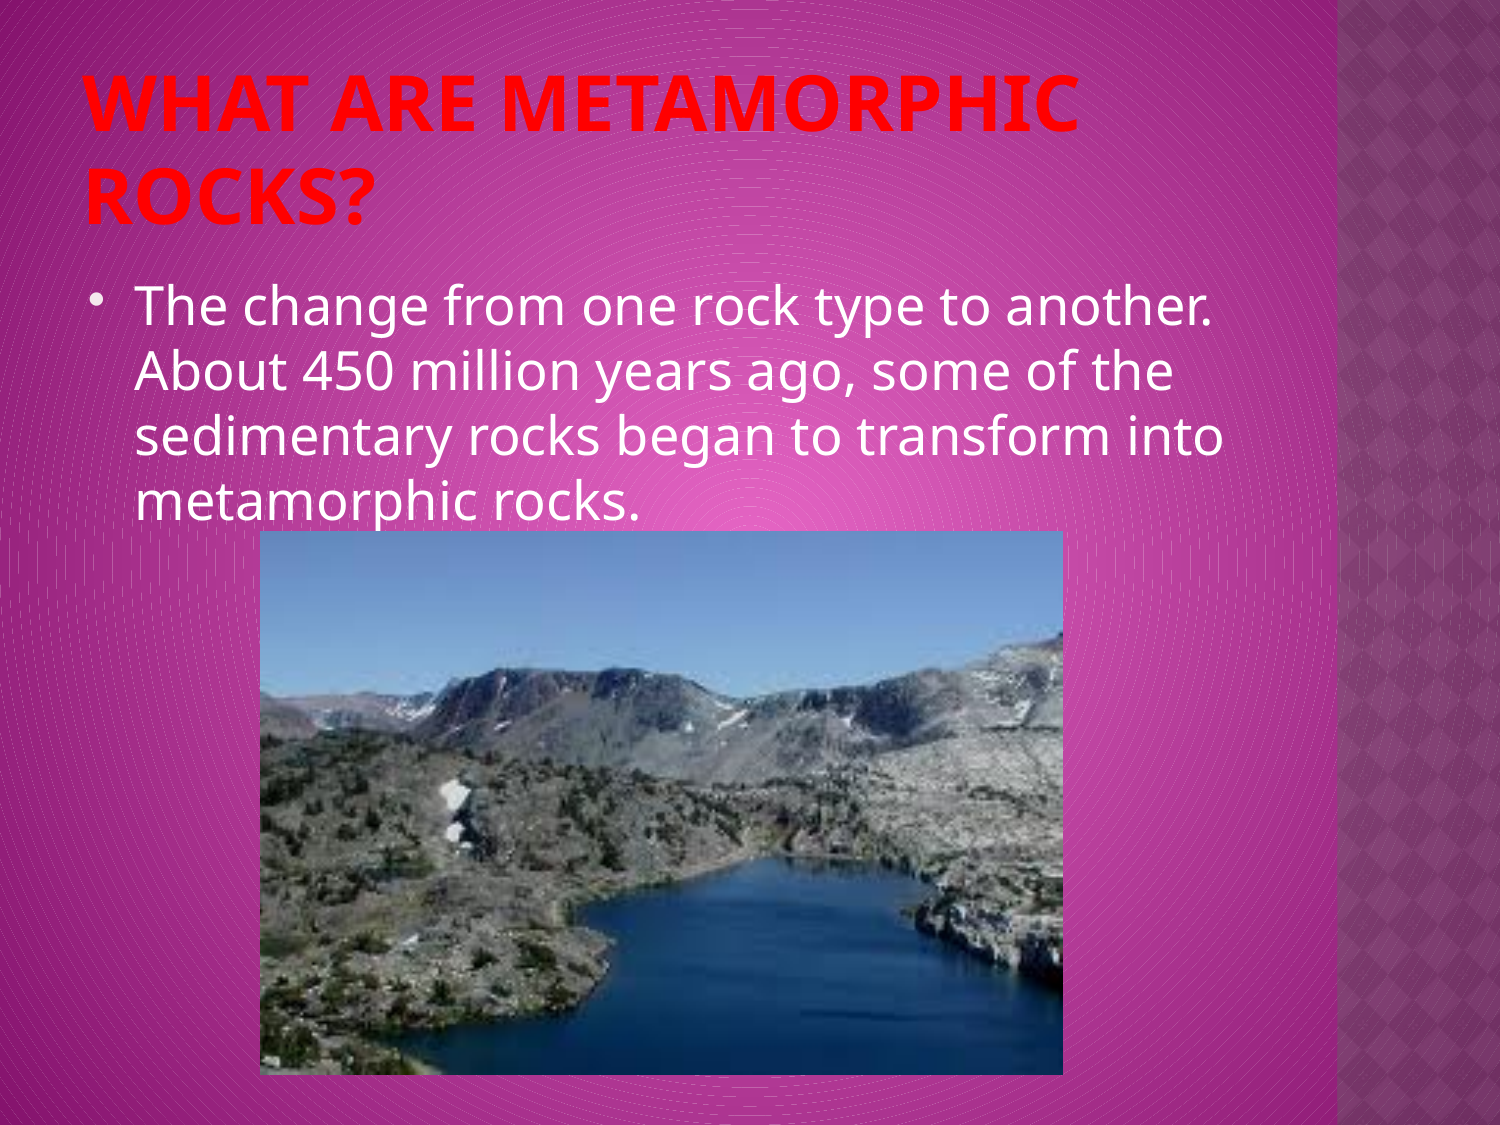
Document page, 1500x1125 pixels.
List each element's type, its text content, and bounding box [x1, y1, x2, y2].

picture [259, 530, 1063, 1076]
list The change from one rock type to another. About 450 million years ago, some of the sedimentary rocks began to transform into metamorphic rocks. [75, 264, 1263, 1059]
title What are Metamorphic Rocks? [75, 52, 1263, 240]
